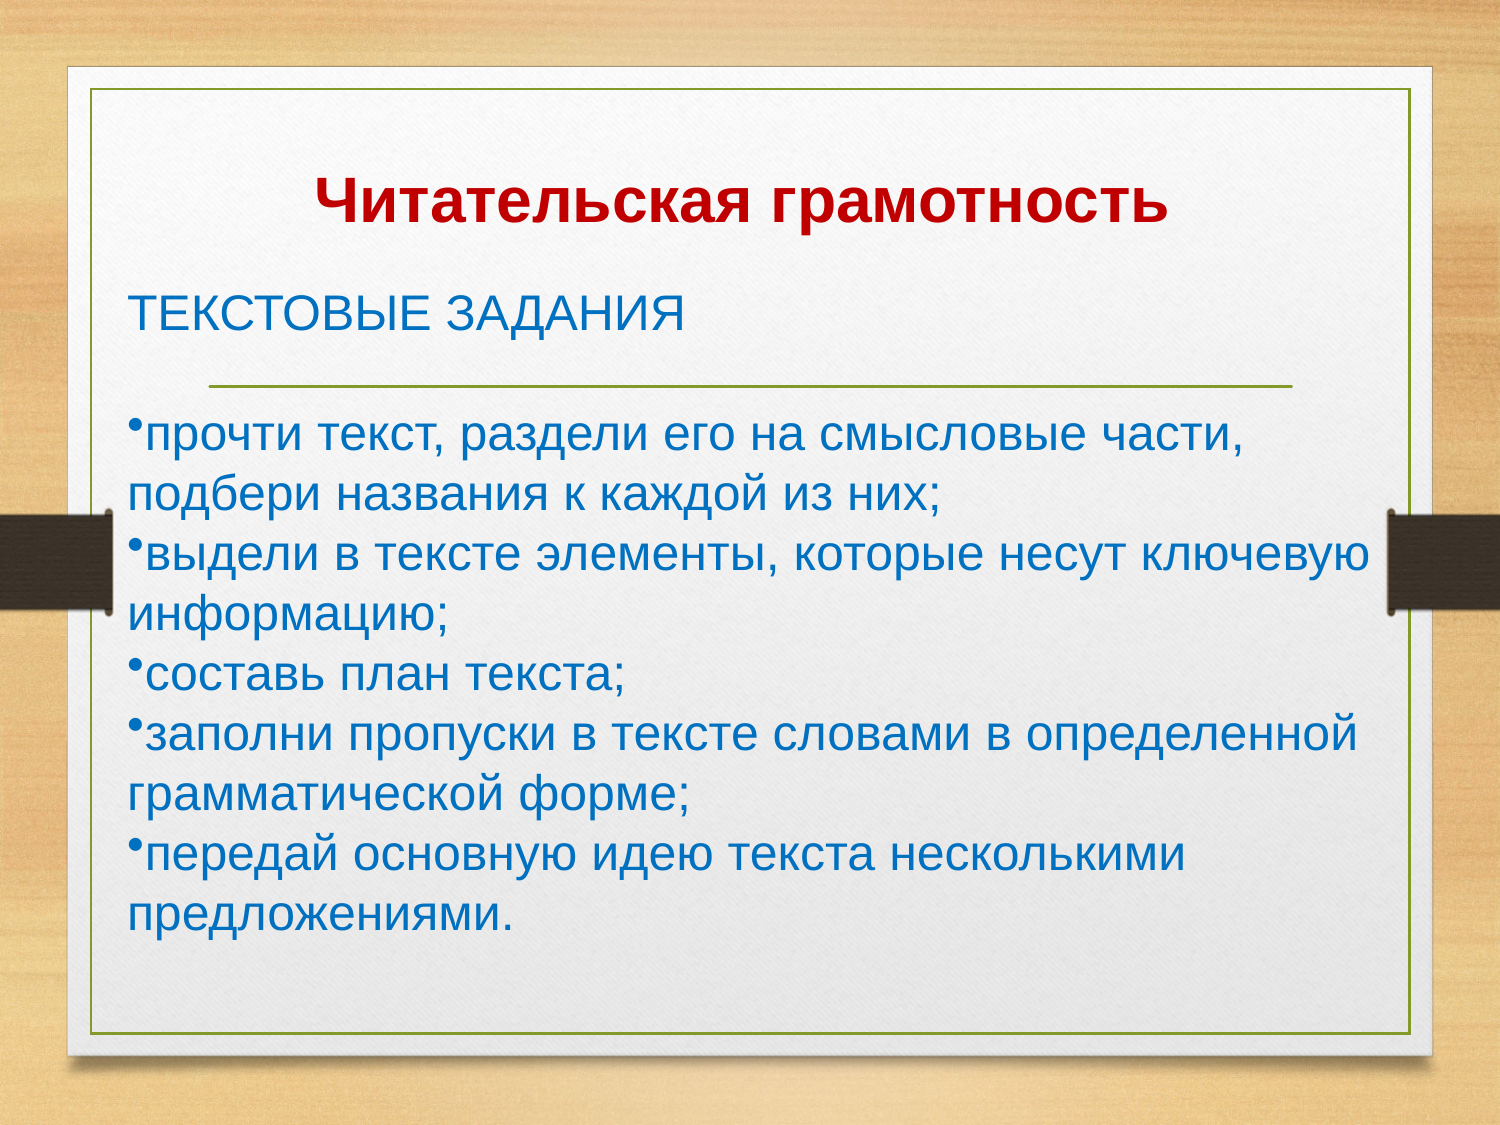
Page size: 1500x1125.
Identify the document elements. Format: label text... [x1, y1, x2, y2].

picture [0, 0, 1500, 1125]
title Читательская грамотность [193, 150, 1309, 244]
text_box ТЕКСТОВЫЕ ЗАДАНИЯ прочти текст, раздели его на смысловые части, подбери названия к каждой из них; выдели в тексте элементы, которые несут ключевую информацию; составь план текста; заполни пропуски в тексте словами в определенной грамматической форме; передай основную идею текста несколькими предложениями. [112, 273, 1400, 993]
